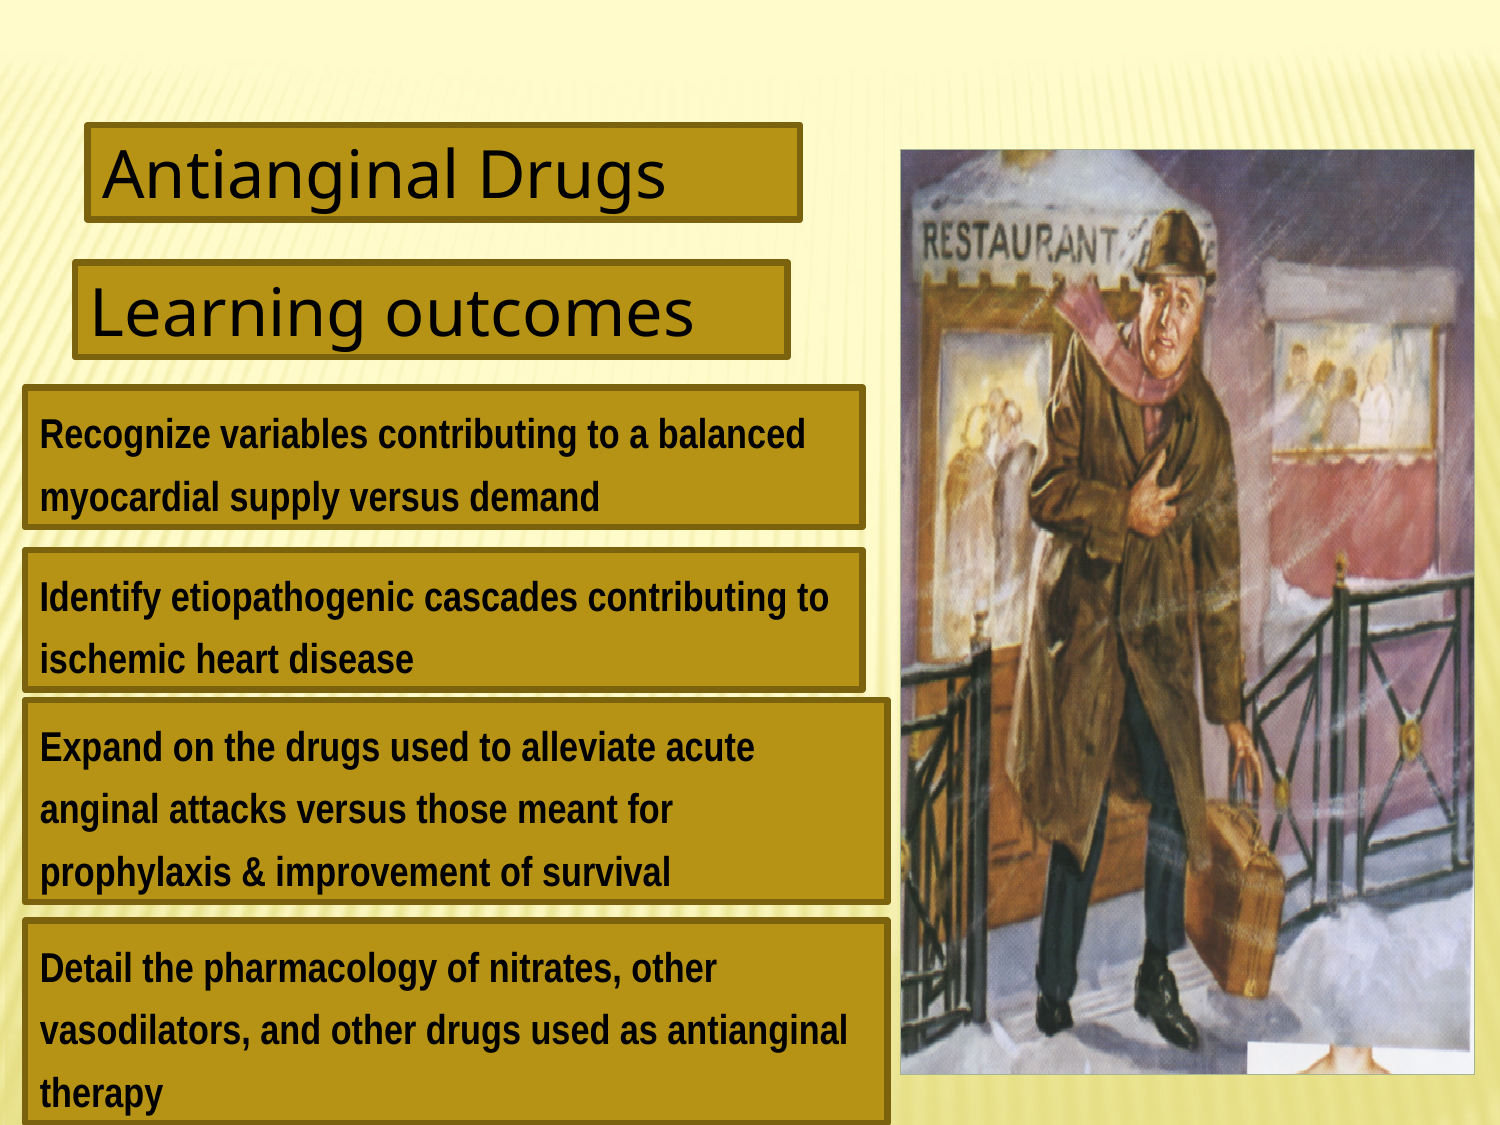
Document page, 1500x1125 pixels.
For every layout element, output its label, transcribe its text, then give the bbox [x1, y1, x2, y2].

text_box Detail the pharmacology of nitrates, other vasodilators, and other drugs used as antianginal therapy [24, 920, 888, 1123]
text_box Learning outcomes [75, 262, 788, 358]
text_box Identify etiopathogenic cascades contributing to ischemic heart disease [24, 549, 863, 690]
picture [899, 149, 1476, 1076]
text_box Antianginal Drugs [87, 124, 800, 220]
text_box Expand on the drugs used to alleviate acute anginal attacks versus those meant for prophylaxis & improvement of survival [24, 699, 888, 903]
text_box Recognize variables contributing to a balanced myocardial supply versus demand [24, 387, 863, 528]
